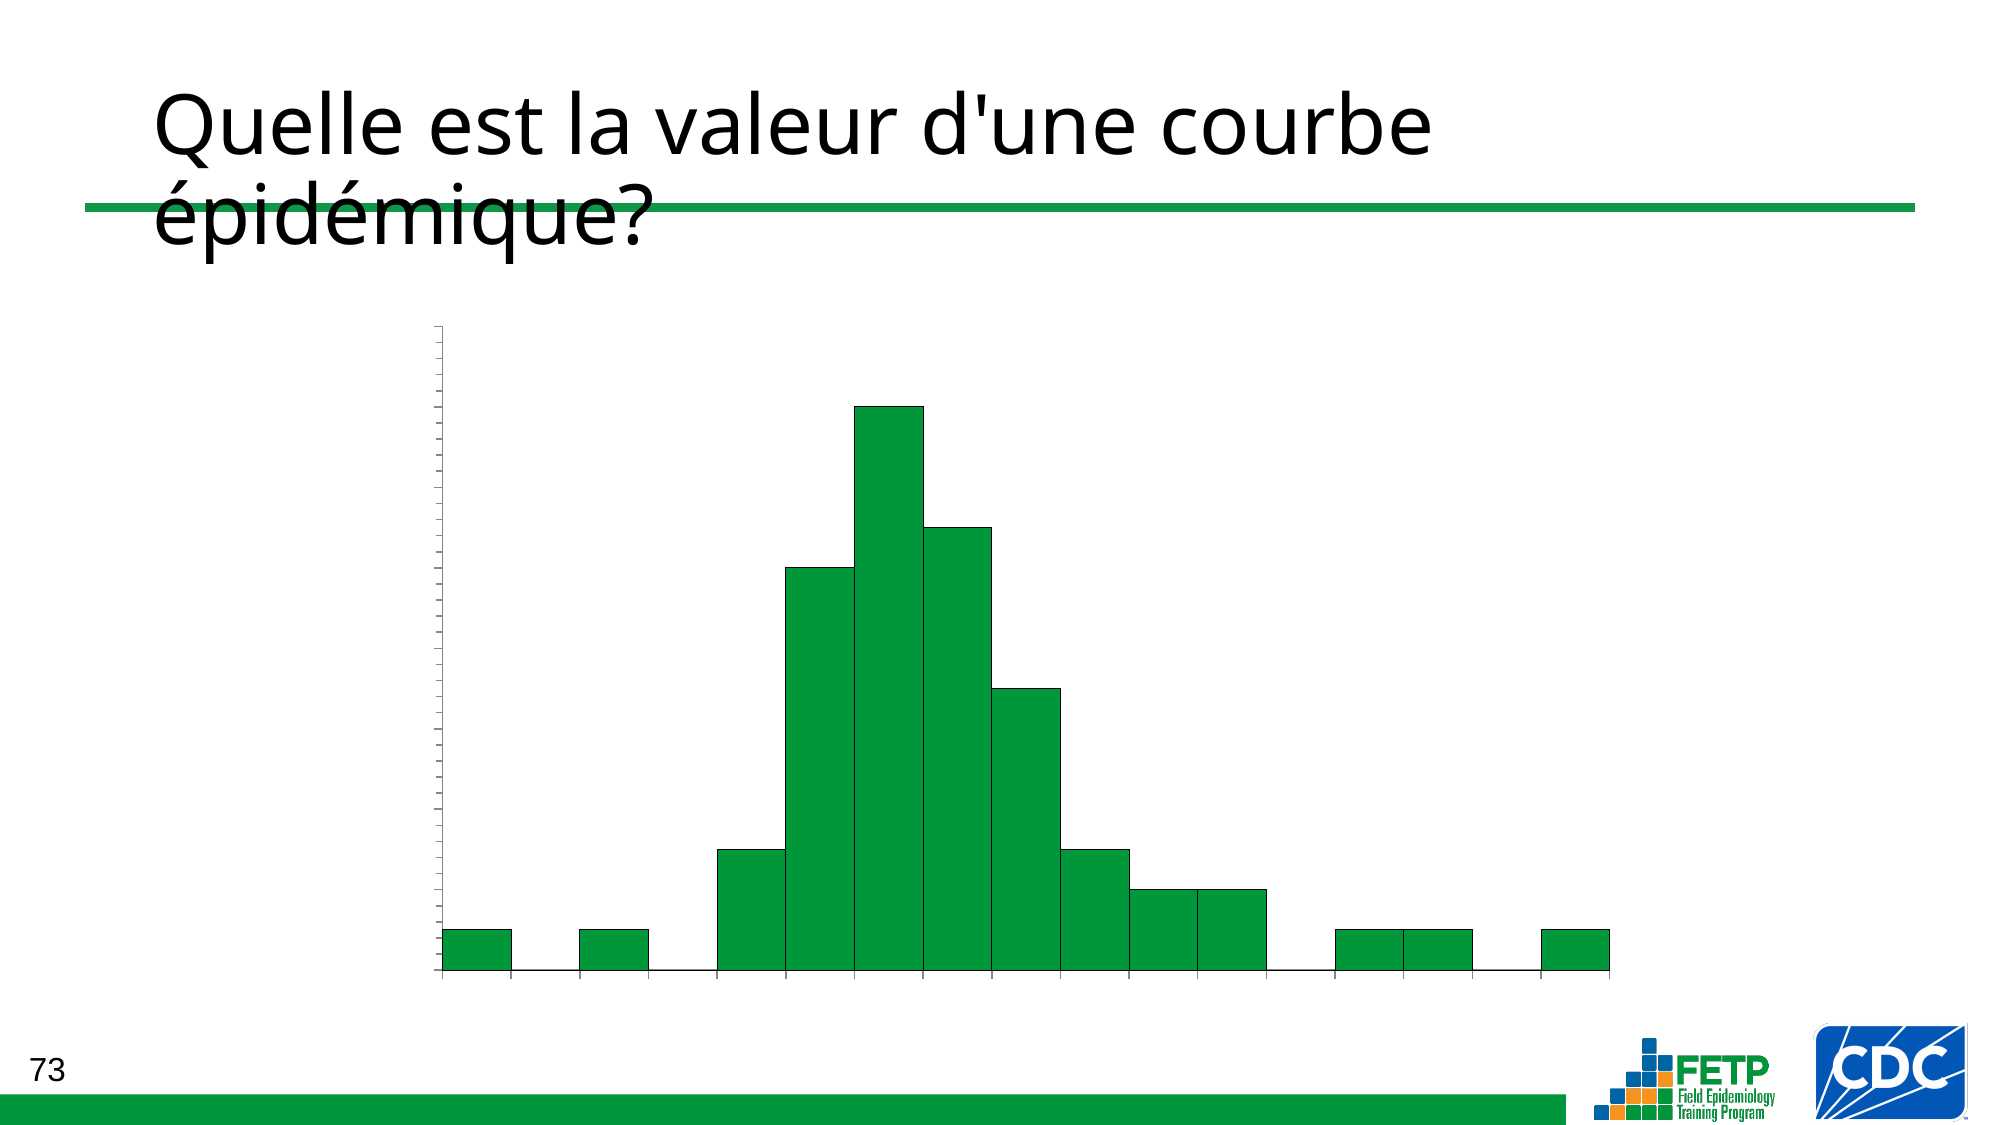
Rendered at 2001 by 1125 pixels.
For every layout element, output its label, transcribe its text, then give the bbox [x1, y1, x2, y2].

picture [1594, 1038, 1775, 1122]
chart [364, 292, 1636, 1038]
picture [1813, 1023, 1968, 1122]
title Quelle est la valeur d'une courbe épidémique? [137, 75, 1863, 207]
